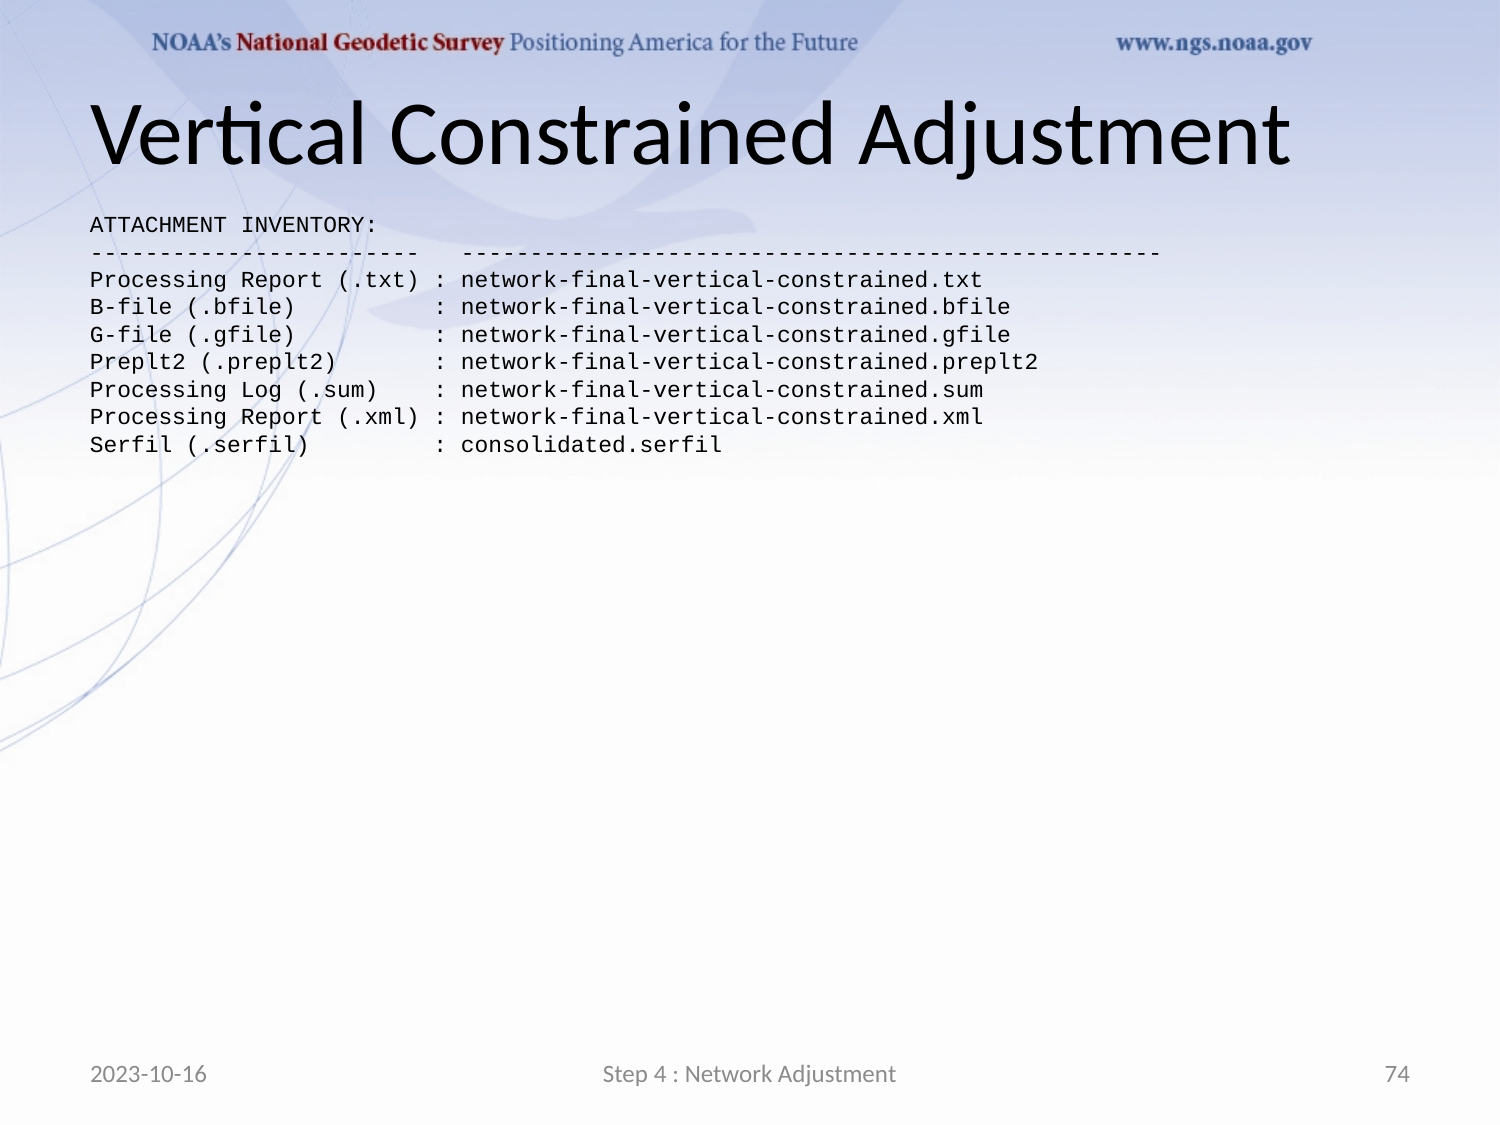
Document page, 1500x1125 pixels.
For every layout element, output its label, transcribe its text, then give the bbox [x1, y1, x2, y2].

picture [0, 0, 1500, 1125]
footer Step 4 : Network Adjustment [512, 1042, 988, 1103]
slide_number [75, 1042, 425, 1103]
title Vertical Constrained Adjustment [74, 74, 1426, 181]
slide_number 74 [1074, 1042, 1425, 1103]
text_box ATTACHMENT INVENTORY: ------------------------ --------------------------------------------------- Processing Report (.txt) : network-final-vertical-constrained.txt B-file (.bfile) : network-final-vertical-constrained.bfile G-file (.gfile) : network-final-vertical-constrained.gfile Preplt2 (.preplt2) : network-final-vertical-constrained.preplt2 Processing Log (.sum) : network-final-vertical-constrained.sum Processing Report (.xml) : network-final-vertical-constrained.xml Serfil (.serfil) : consolidated.serfil [75, 202, 1469, 504]
